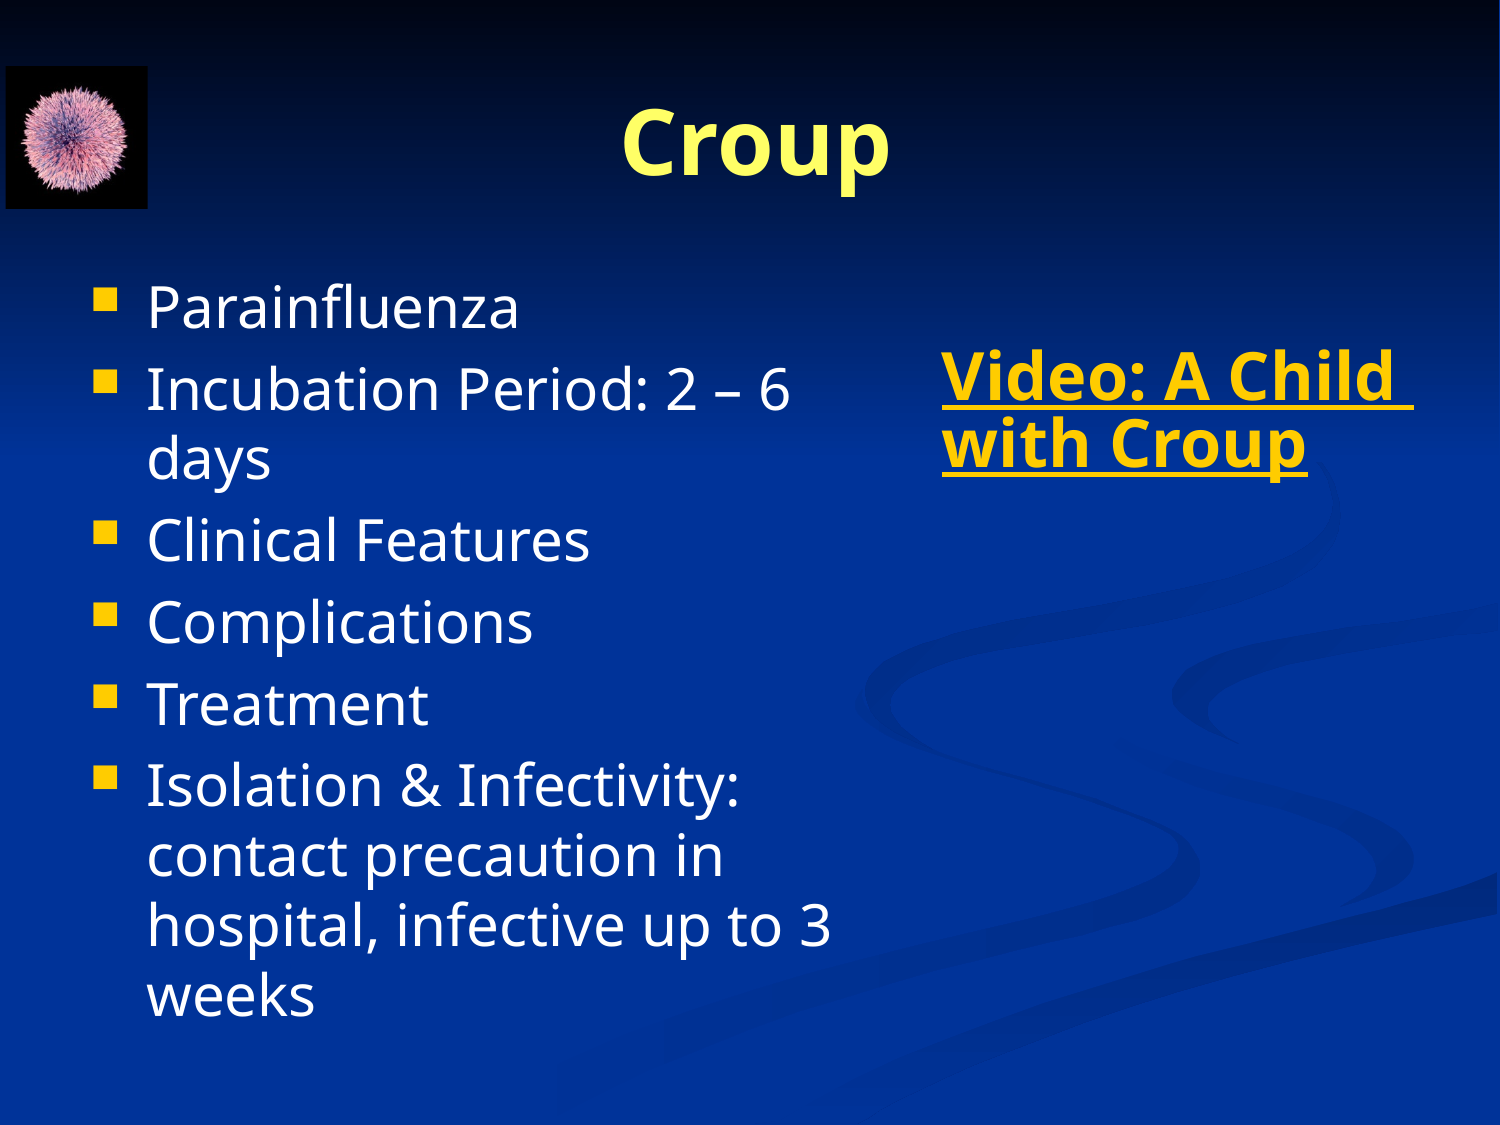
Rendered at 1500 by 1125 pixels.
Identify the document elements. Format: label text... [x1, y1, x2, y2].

text_box Video: A Child with Croup [927, 326, 1436, 432]
title Croup [159, 44, 1353, 233]
list Parainfluenza Incubation Period: 2 – 6 days Clinical Features Complications Treatment Isolation & Infectivity: contact precaution in hospital, infective up to 3 weeks [74, 262, 881, 1006]
picture [5, 66, 148, 209]
